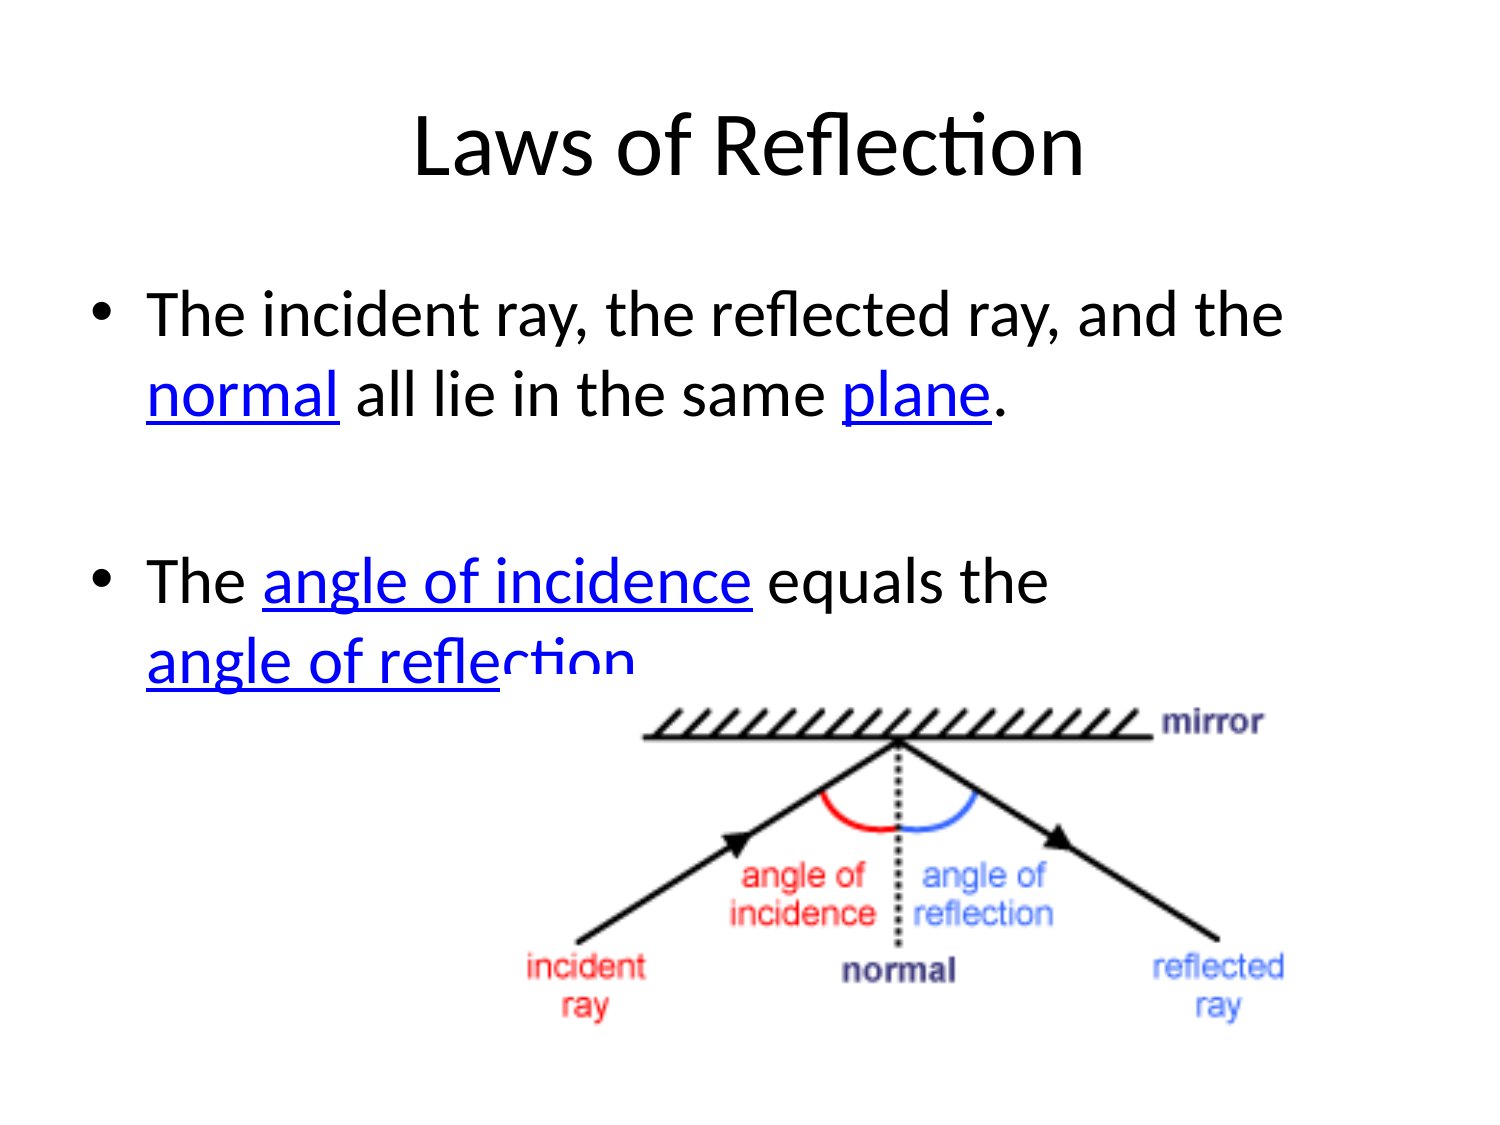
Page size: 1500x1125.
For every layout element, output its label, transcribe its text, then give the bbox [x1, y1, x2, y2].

picture [499, 674, 1313, 1053]
list The incident ray, the reflected ray, and the normal all lie in the same plane. The angle of incidence equals the angle of reflection. [75, 262, 1425, 1005]
title Laws of Reflection [75, 45, 1425, 233]
